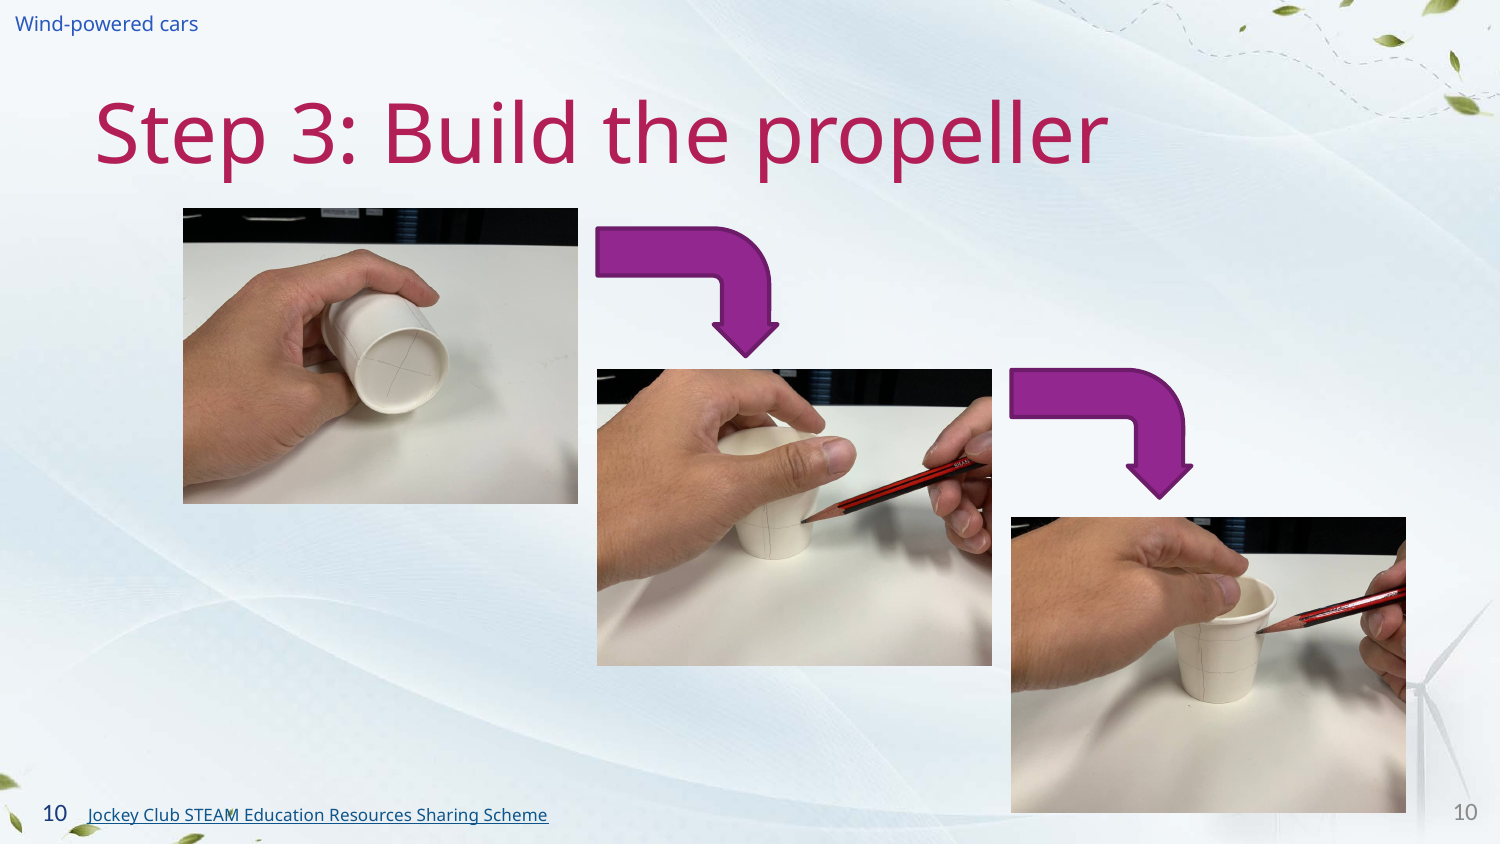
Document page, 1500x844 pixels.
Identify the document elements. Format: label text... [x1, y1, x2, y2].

picture [0, 0, 1500, 844]
slide_number 10 [1405, 786, 1490, 832]
text_box [1009, 367, 1194, 500]
title Step 3: Build the propeller [83, 75, 1141, 238]
text_box [595, 226, 780, 359]
